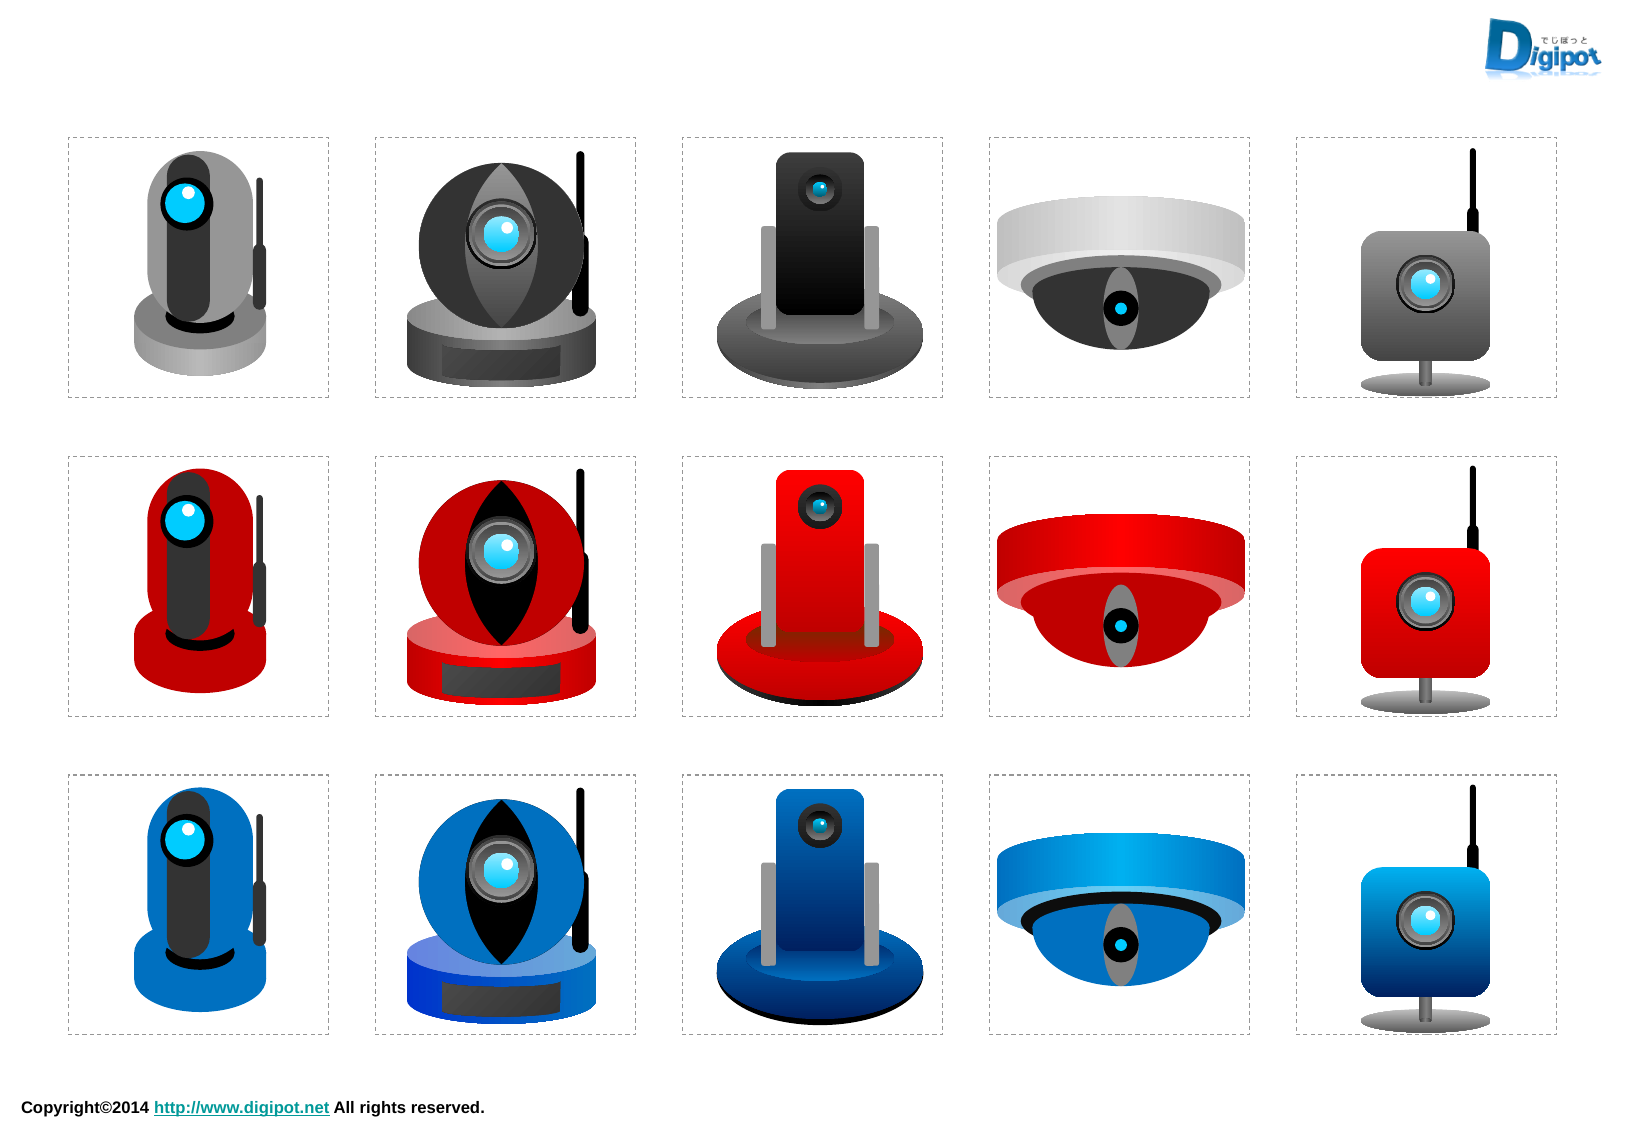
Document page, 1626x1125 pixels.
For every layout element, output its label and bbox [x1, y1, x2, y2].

text_box [133, 468, 267, 694]
text_box [716, 151, 924, 389]
text_box [996, 513, 1246, 668]
text_box [1360, 784, 1491, 1033]
text_box [1360, 147, 1491, 397]
text_box [716, 469, 924, 707]
text_box [996, 196, 1246, 350]
text_box [716, 788, 924, 1026]
text_box [133, 150, 267, 376]
text_box [406, 787, 597, 1025]
picture [1485, 18, 1602, 82]
text_box [406, 150, 597, 388]
text_box [996, 832, 1246, 987]
text_box [133, 787, 267, 1013]
text_box [1360, 465, 1491, 714]
text_box [406, 468, 597, 706]
